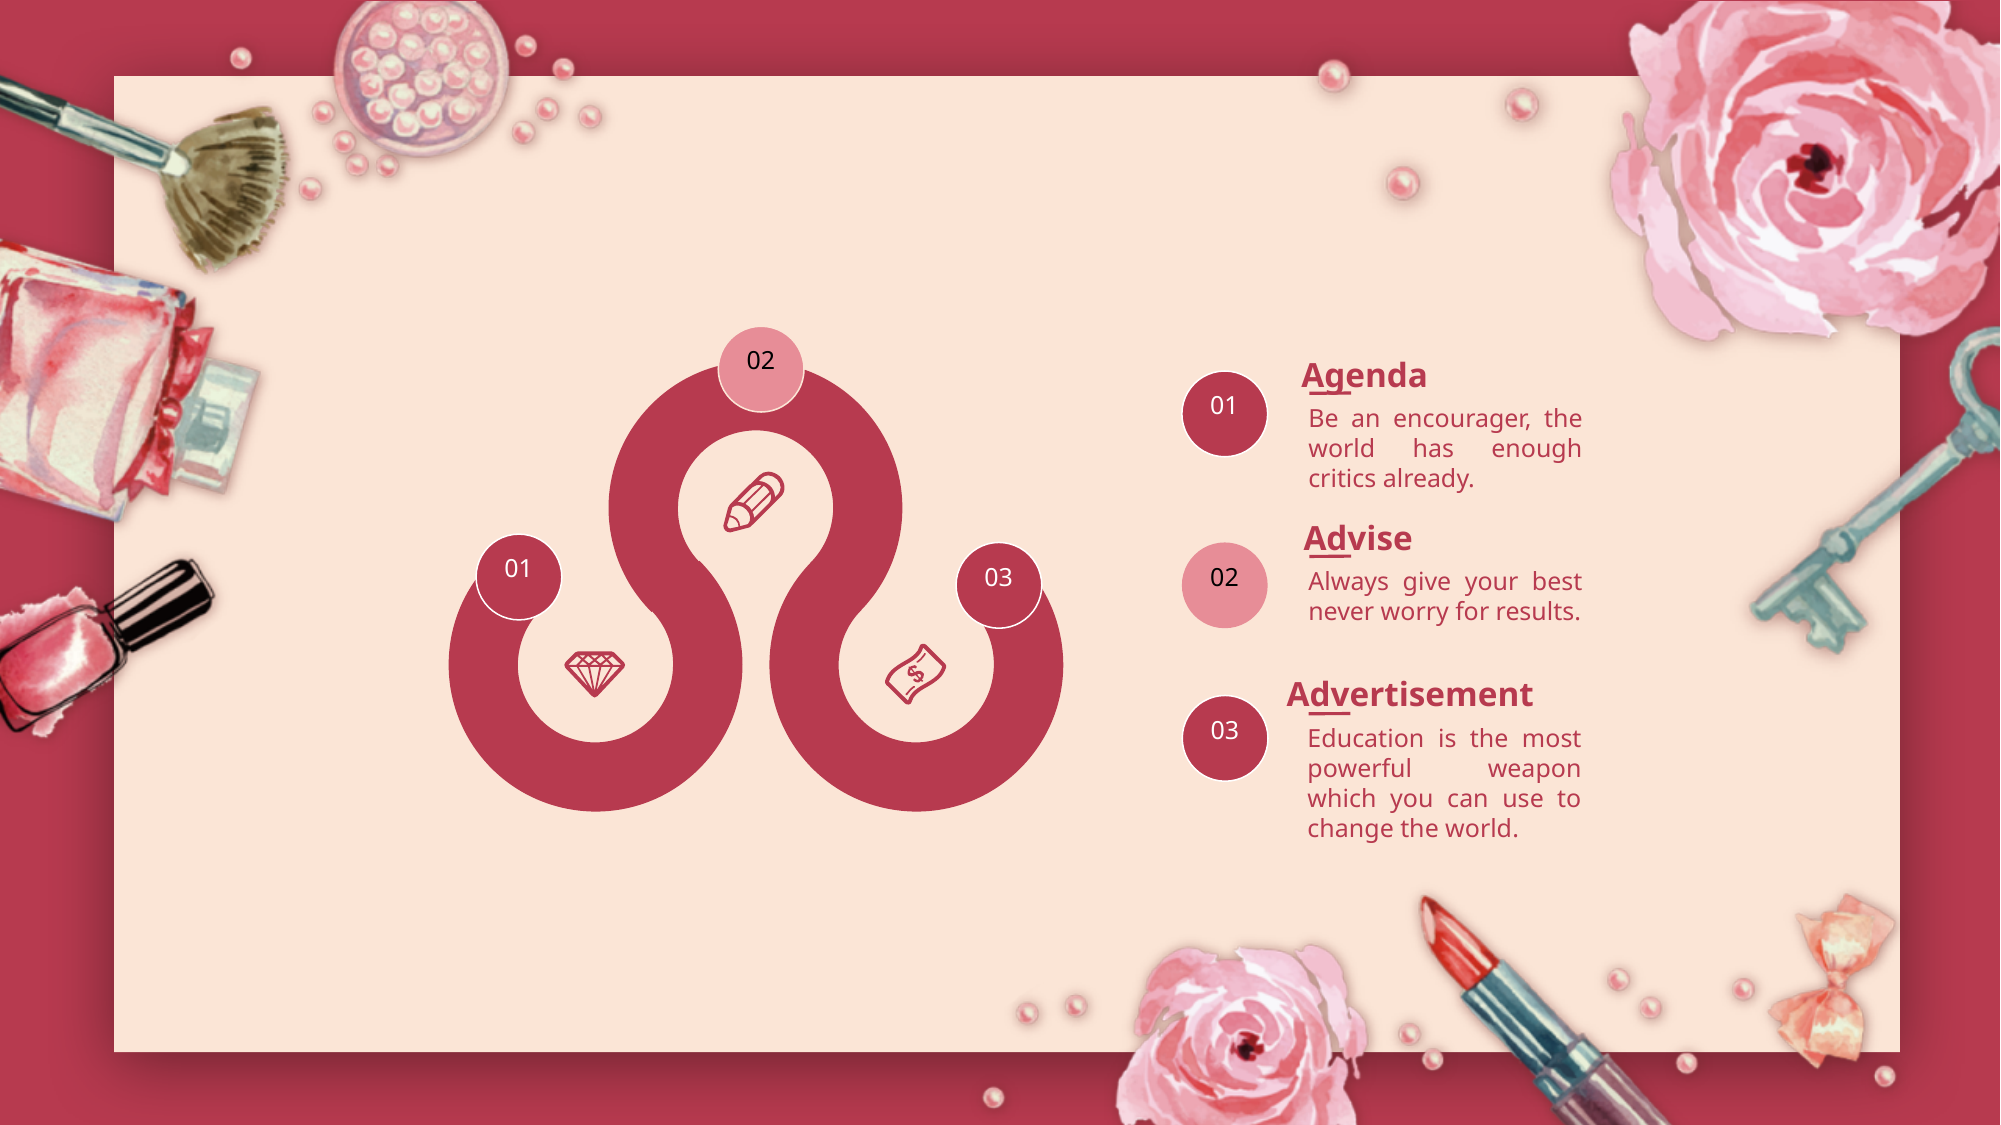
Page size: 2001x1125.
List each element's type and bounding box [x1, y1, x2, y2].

picture [0, 1, 2000, 1125]
text_box [1172, 346, 1598, 502]
text_box [448, 326, 1064, 812]
text_box [1172, 509, 1598, 634]
text_box [1172, 665, 1597, 852]
